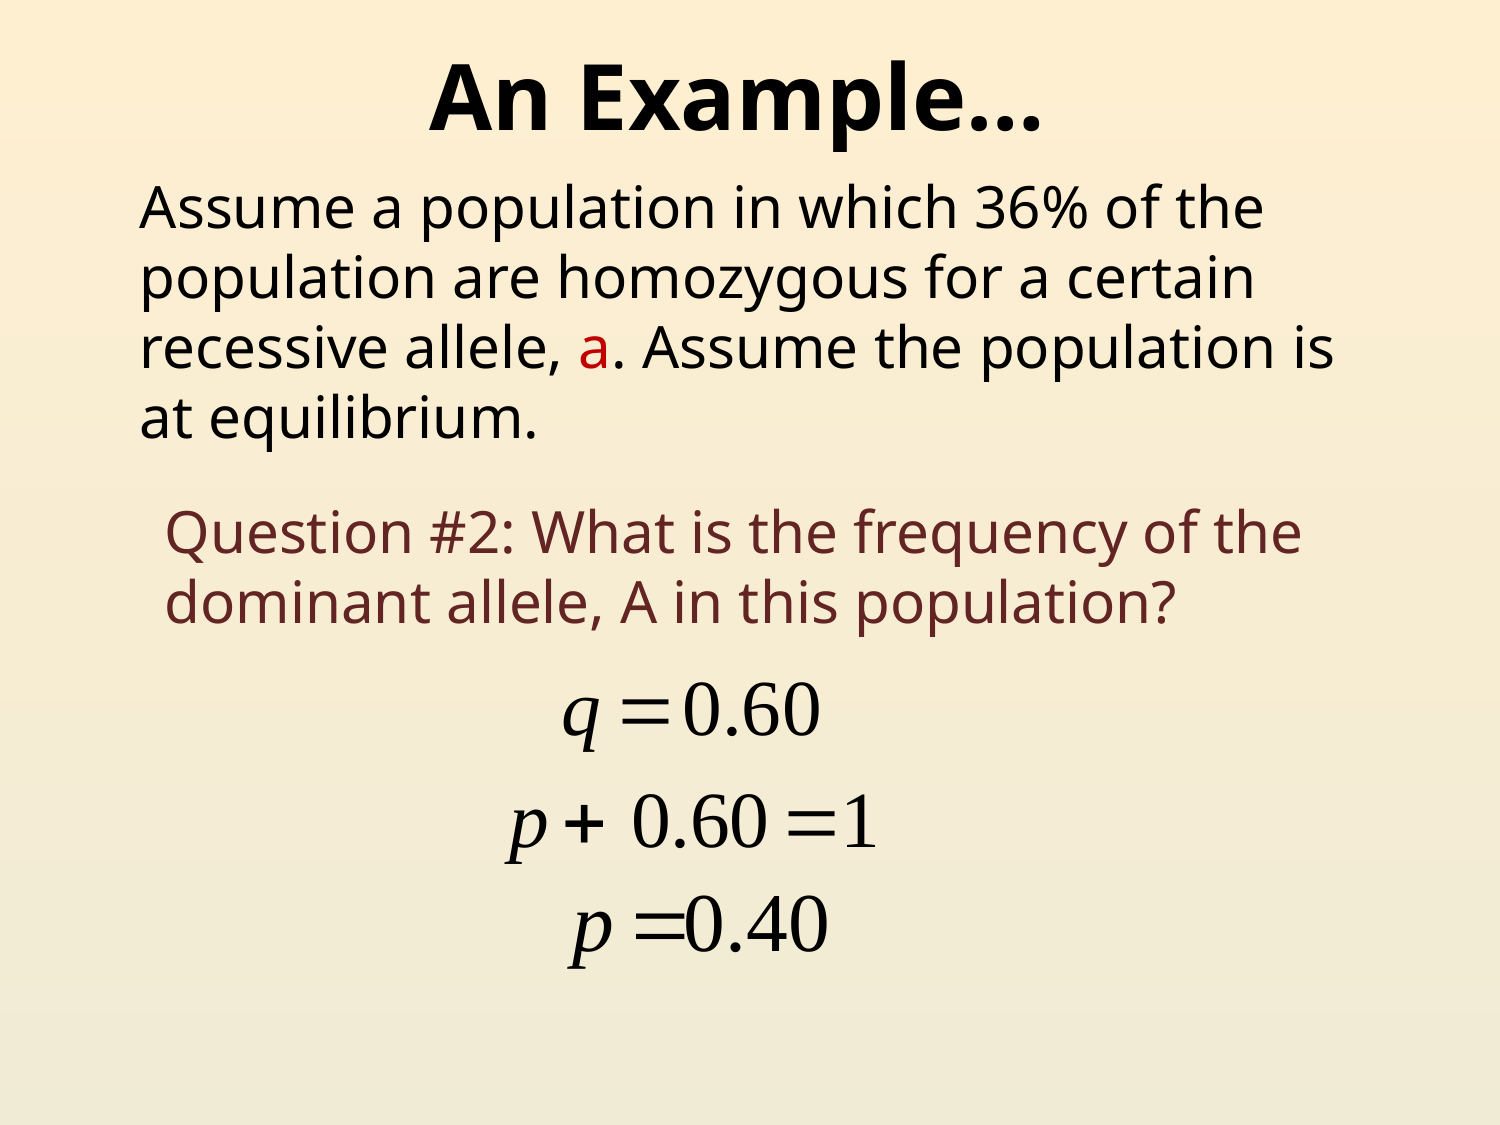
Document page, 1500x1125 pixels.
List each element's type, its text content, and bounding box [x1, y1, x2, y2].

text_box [549, 874, 843, 987]
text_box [549, 662, 848, 769]
text_box Assume a population in which 36% of the population are homozygous for a certain recessive allele, a. Assume the population is at equilibrium. [125, 162, 1363, 458]
title An Example… [62, 0, 1413, 188]
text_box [487, 774, 905, 882]
text_box Question #2: What is the frequency of the dominant allele, A in this population? [150, 487, 1325, 643]
